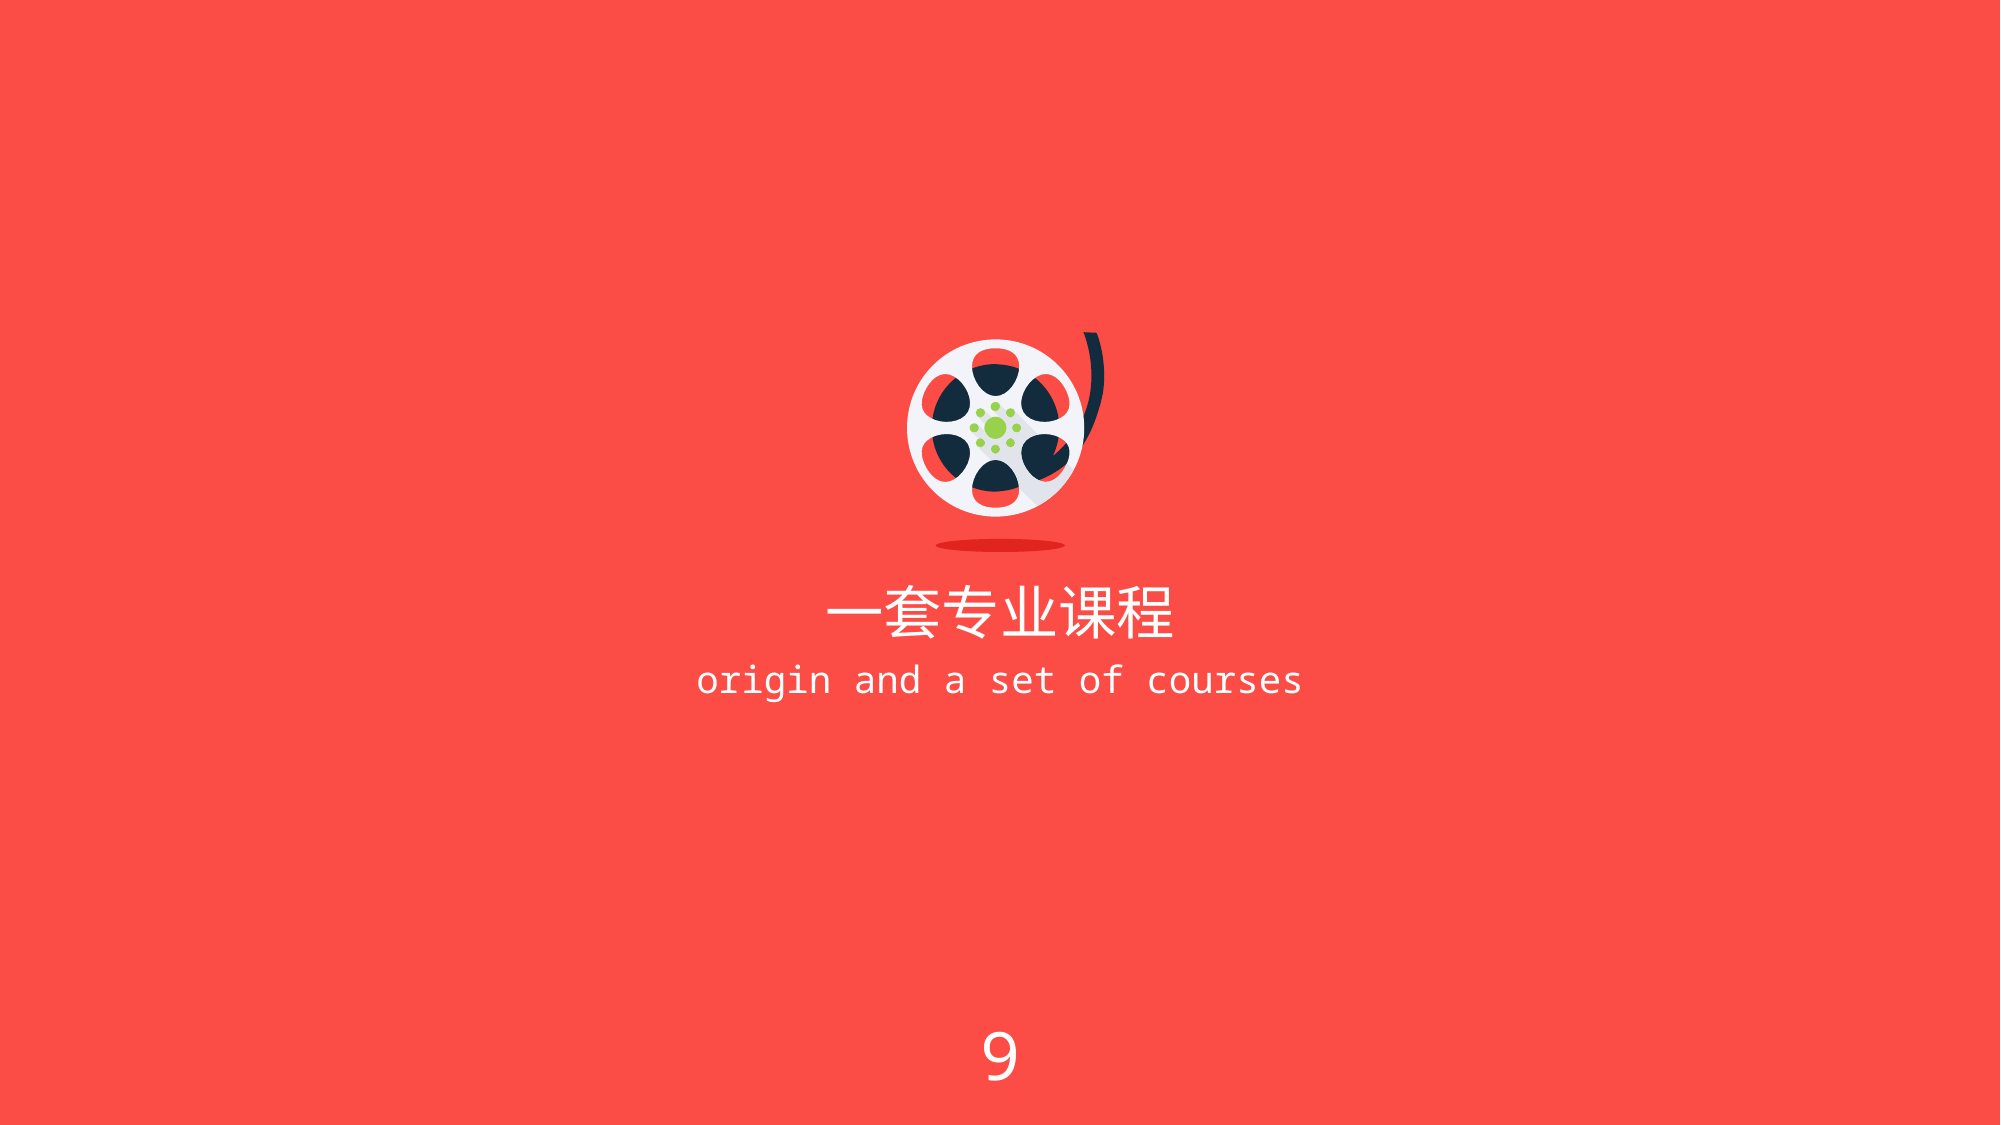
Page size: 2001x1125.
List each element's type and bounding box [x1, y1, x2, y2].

text_box [925, 1006, 1032, 1117]
text_box [771, 332, 1229, 709]
